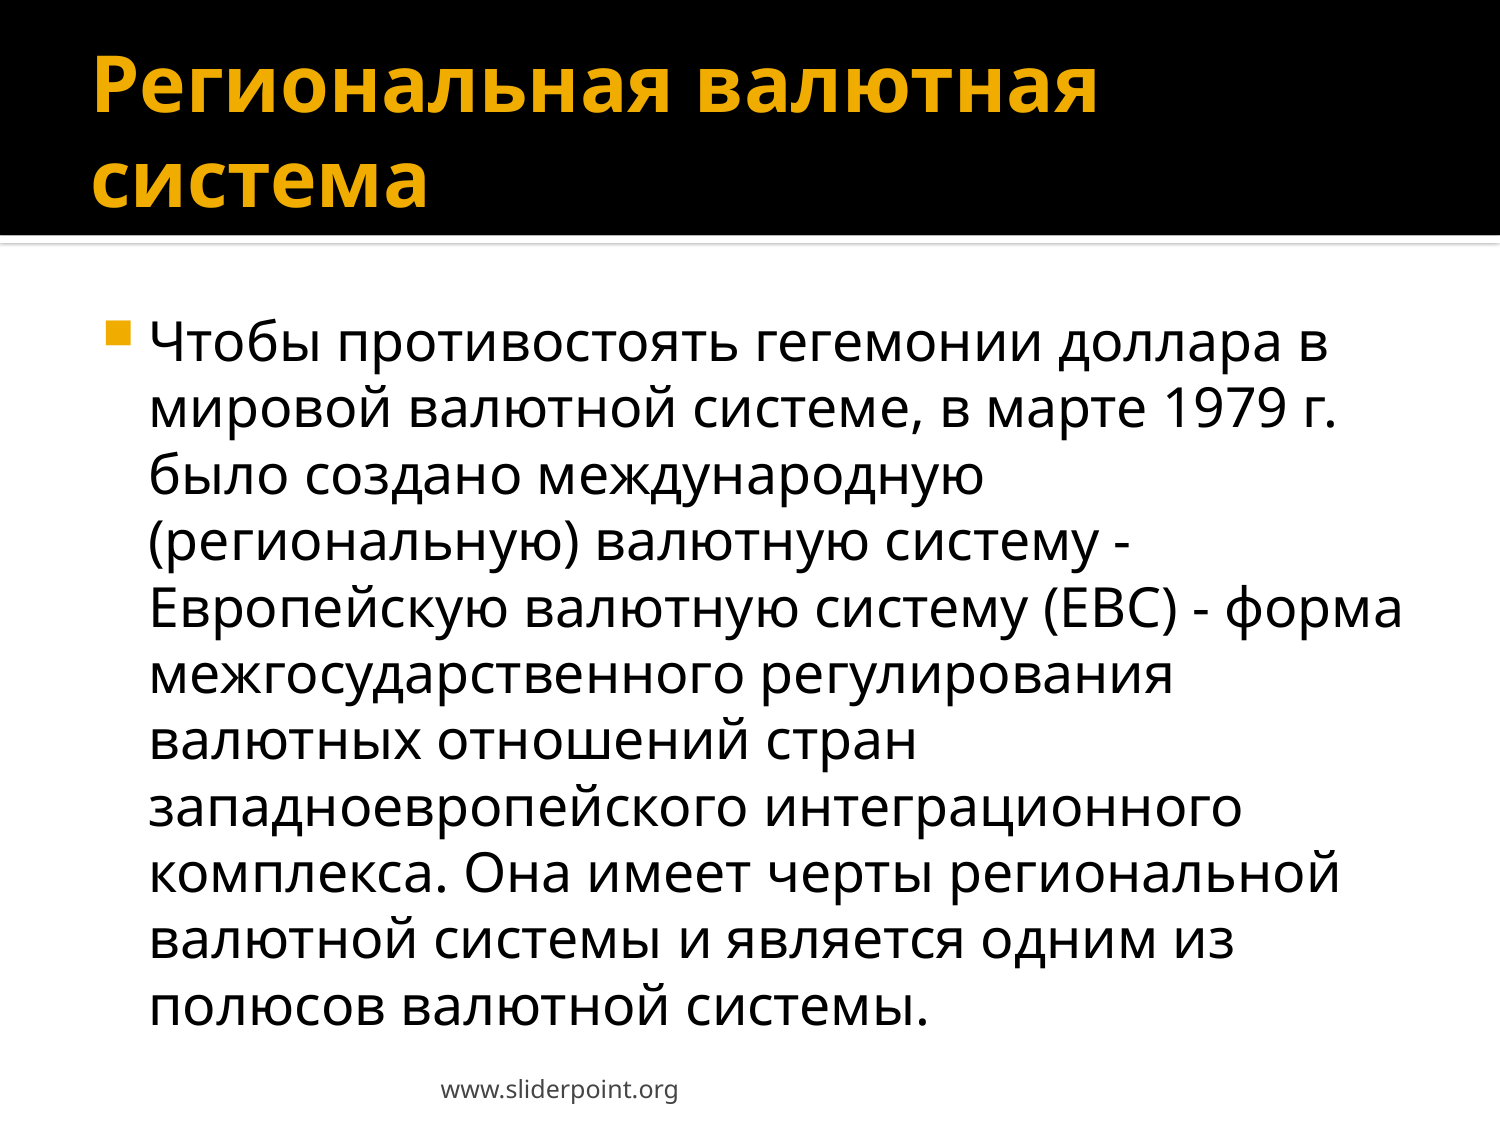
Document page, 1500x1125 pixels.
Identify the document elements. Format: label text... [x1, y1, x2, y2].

footer www.sliderpoint.org [433, 1062, 1337, 1108]
title Региональная валютная система [75, 25, 1425, 231]
list Чтобы противостоять гегемонии доллара в мировой валютной системе, в марте 1979 г. было создано международную (региональную) валютную систему - Европейскую валютную систему (ЕВС) - форма межгосударственного регулирования валютных отношений стран западноевропейского интеграционного комплекса. Она имеет черты региональной валютной системы и является одним из полюсов валютной системы. [75, 291, 1425, 1050]
